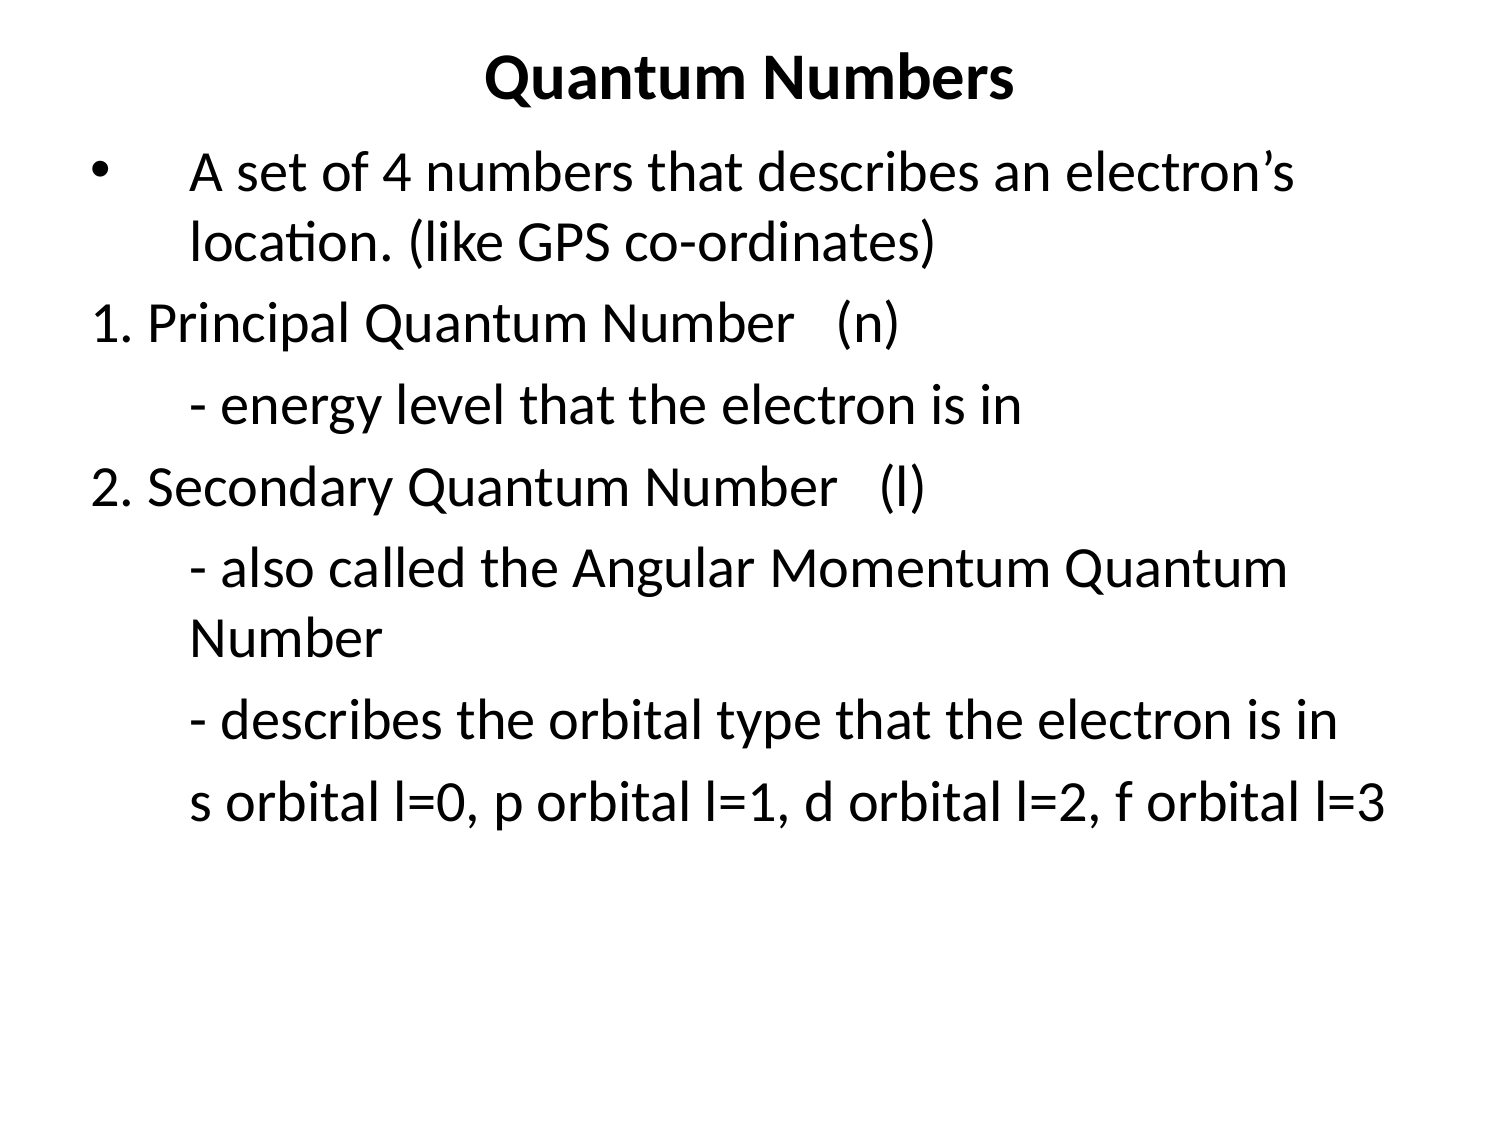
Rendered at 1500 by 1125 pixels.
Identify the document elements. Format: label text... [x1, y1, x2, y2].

list A set of 4 numbers that describes an electron’s location. (like GPS co-ordinates) 1. Principal Quantum Number (n) - energy level that the electron is in 2. Secondary Quantum Number (l) - also called the Angular Momentum Quantum Number - describes the orbital type that the electron is in s orbital l=0, p orbital l=1, d orbital l=2, f orbital l=3 [74, 125, 1426, 1071]
title Quantum Numbers [74, 44, 1426, 103]
